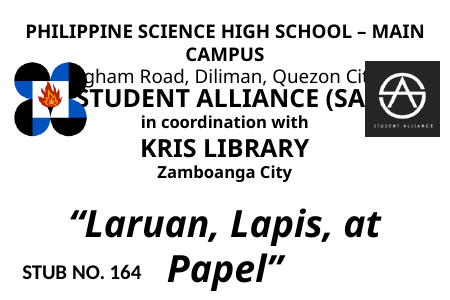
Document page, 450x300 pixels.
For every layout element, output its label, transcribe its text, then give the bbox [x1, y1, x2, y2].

picture [12, 60, 88, 137]
text_box STUB NO. 164 [7, 251, 213, 292]
text_box “Laruan, Lapis, at Papel” [0, 192, 450, 298]
text_box STUDENT ALLIANCE (SA) in coordination with KRIS LIBRARY Zamboanga City [0, 74, 450, 190]
picture [364, 60, 441, 137]
text_box PHILIPPINE SCIENCE HIGH SCHOOL – MAIN CAMPUS Agham Road, Diliman, Quezon City [0, 12, 450, 74]
